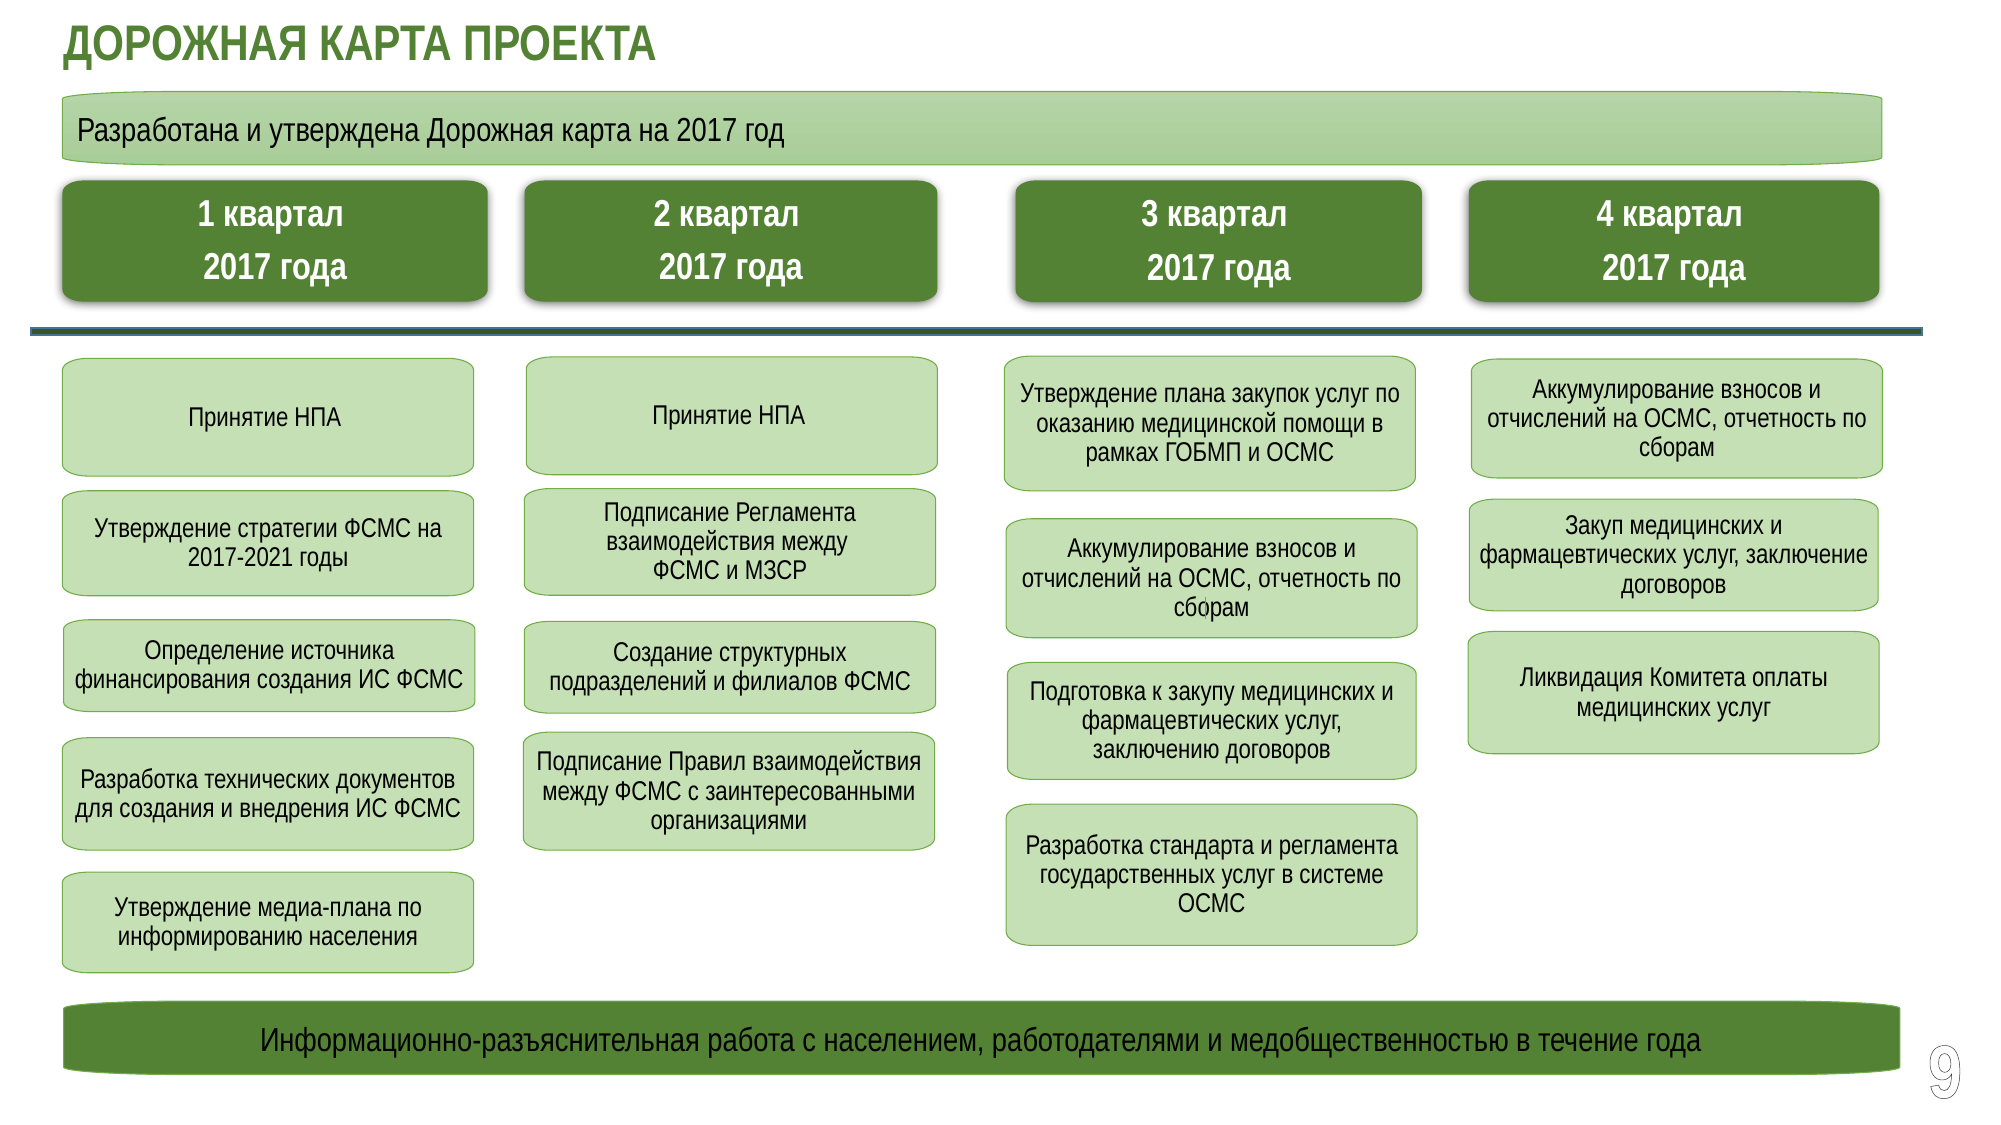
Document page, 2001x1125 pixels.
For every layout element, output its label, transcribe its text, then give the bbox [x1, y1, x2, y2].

text_box Ликвидация Комитета оплаты медицинских услуг [1467, 630, 1880, 755]
text_box Разработка технических документов для создания и внедрения ИС ФСМС [61, 737, 475, 851]
text_box Аккумулирование взносов и отчислений на ОСМС, отчетность по сборам [1470, 358, 1884, 479]
text_box Подписание Регламента взаимодействия между ФСМС и МЗСР [523, 488, 937, 596]
text_box [99, 7, 1900, 88]
text_box 4 квартал 2017 года [1468, 180, 1880, 303]
text_box ДОРОЖНАЯ КАРТА ПРОЕКТА [47, 5, 1827, 75]
text_box Закуп медицинских и фармацевтических услуг, заключение договоров [1468, 498, 1879, 612]
text_box Создание структурных подразделений и филиалов ФСМС [523, 620, 937, 714]
text_box Утверждение медиа-плана по информированию населения [61, 871, 475, 974]
text_box Определение источника финансирования создания ИС ФСМС [63, 619, 476, 713]
text_box Принятие НПА [61, 357, 475, 477]
text_box Утверждение стратегии ФСМС на 2017-2021 годы [61, 490, 475, 597]
text_box Утверждение плана закупок услуг по оказанию медицинской помощи в рамках ГОБМП и ОСМС [1003, 355, 1416, 492]
text_box 1 квартал 2017 года [62, 180, 488, 302]
text_box Аккумулирование взносов и отчислений на ОСМС, отчетность по сборам [1005, 518, 1418, 639]
text_box 3 квартал 2017 года [1015, 180, 1422, 303]
text_box Подготовка к закупу медицинских и фармацевтических услуг, заключению договоров [1006, 661, 1417, 780]
text_box Принятие НПА [525, 356, 938, 476]
text_box Разработана и утверждена Дорожная карта на 2017 год [61, 90, 1883, 166]
slide_number 9 [1468, 1037, 1978, 1098]
text_box 2 квартал 2017 года [524, 180, 938, 302]
text_box Разработка стандарта и регламента государственных услуг в системе ОСМС [1005, 803, 1418, 946]
text_box [30, 327, 1923, 336]
text_box Подписание Правил взаимодействия между ФСМС с заинтересованными организациями [522, 731, 936, 851]
text_box Информационно-разъяснительная работа с населением, работодателями и медобщественностью в течение года [63, 1000, 1901, 1076]
